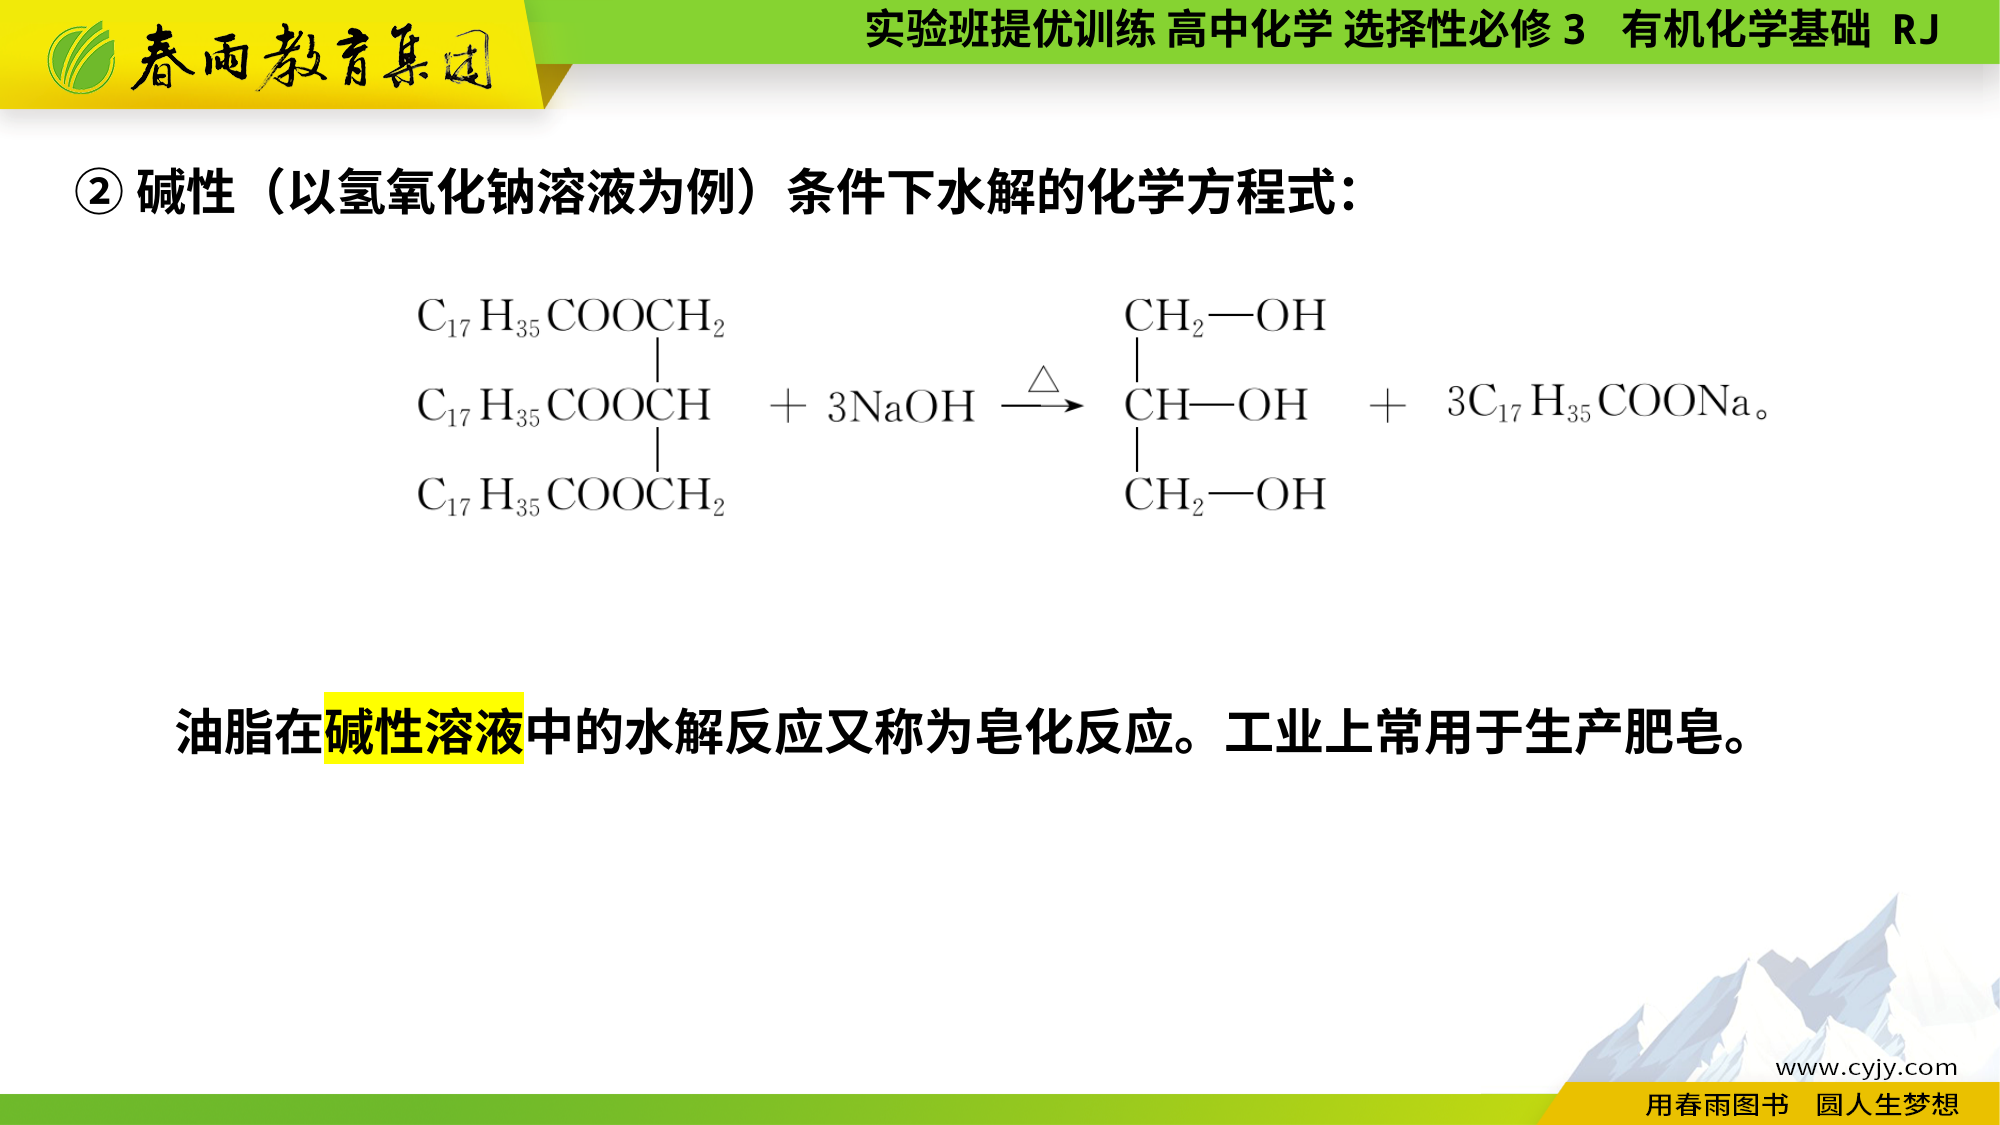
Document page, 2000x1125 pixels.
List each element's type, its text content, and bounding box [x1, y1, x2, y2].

list ②碱性（以氢氧化钠溶液为例）条件下水解的化学方程式： 油脂在碱性溶液中的水解反应又称为皂化反应。工业上常用于生产肥皂。 [59, 122, 1944, 814]
picture [0, 0, 2000, 1125]
